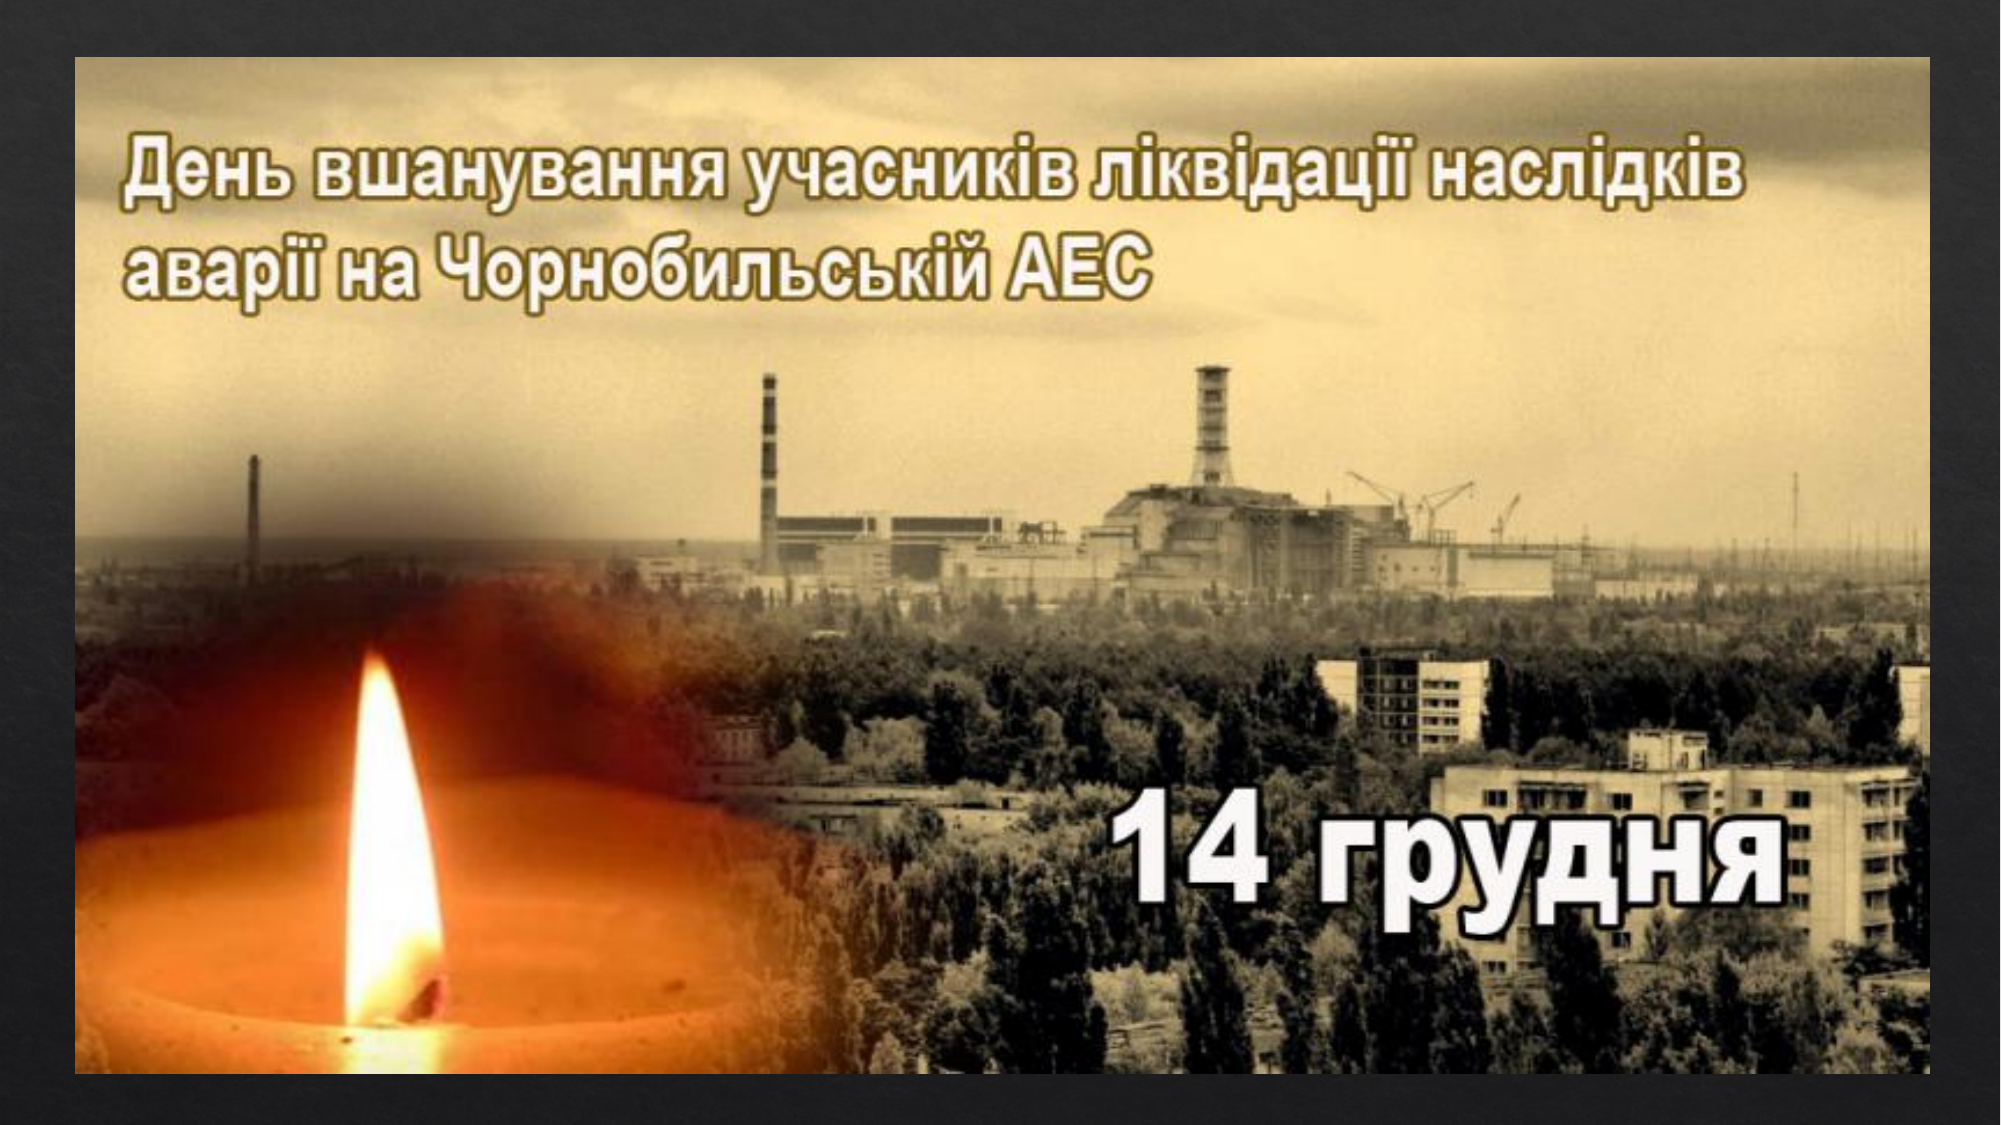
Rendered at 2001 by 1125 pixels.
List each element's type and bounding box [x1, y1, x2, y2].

picture [74, 56, 1930, 1074]
